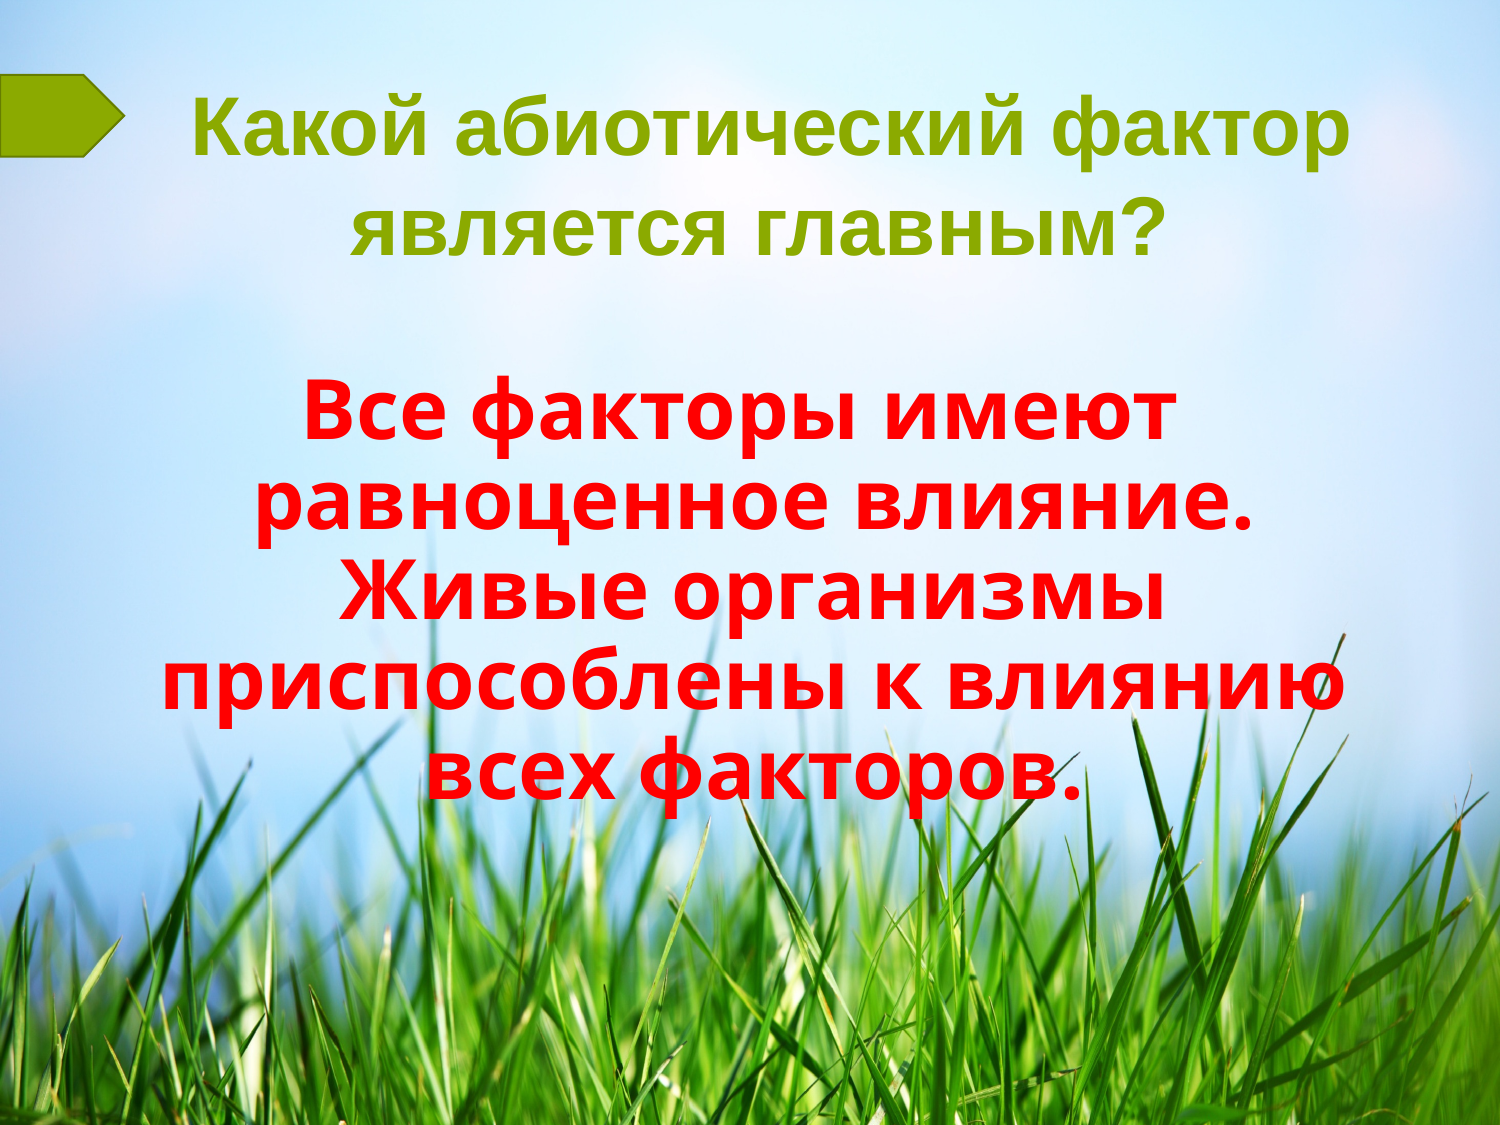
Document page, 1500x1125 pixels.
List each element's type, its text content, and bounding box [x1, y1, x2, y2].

list Все факторы имеют равноценное влияние. Живые организмы приспособлены к влиянию всех факторов. [64, 361, 1415, 1000]
title Какой абиотический фактор является главным? [97, 191, 1447, 379]
picture [0, 0, 1500, 1125]
